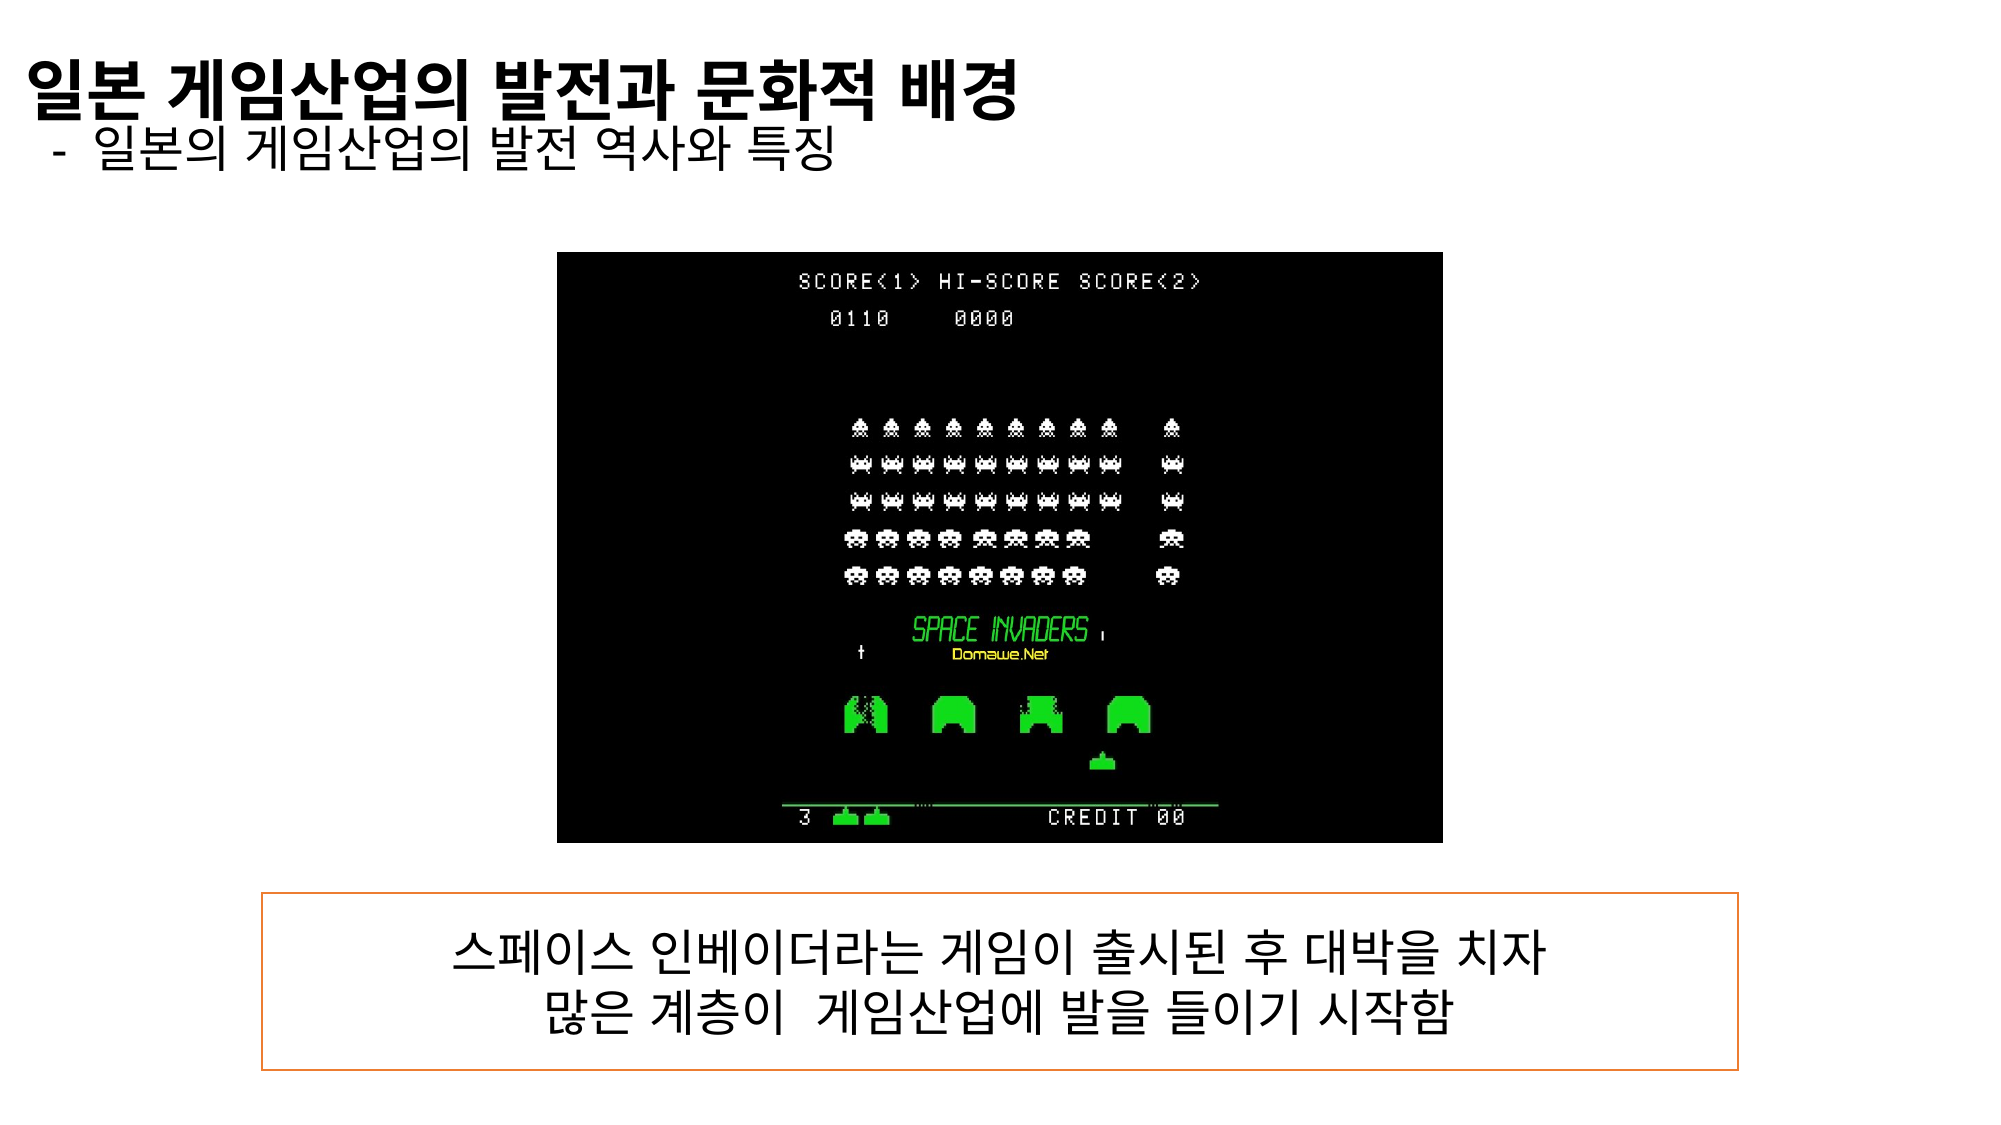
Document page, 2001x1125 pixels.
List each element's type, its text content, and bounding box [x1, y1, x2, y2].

text_box 스페이스 인베이더라는 게임이 출시된 후 대박을 치자 많은 계층이 게임산업에 발을 들이기 시작함 [261, 892, 1739, 1071]
text_box [556, 251, 1444, 844]
text_box 일본 게임산업의 발전과 문화적 배경 [24, 28, 1975, 117]
text_box - 일본의 게임산업의 발전 역사와 특징 [24, 117, 1975, 178]
